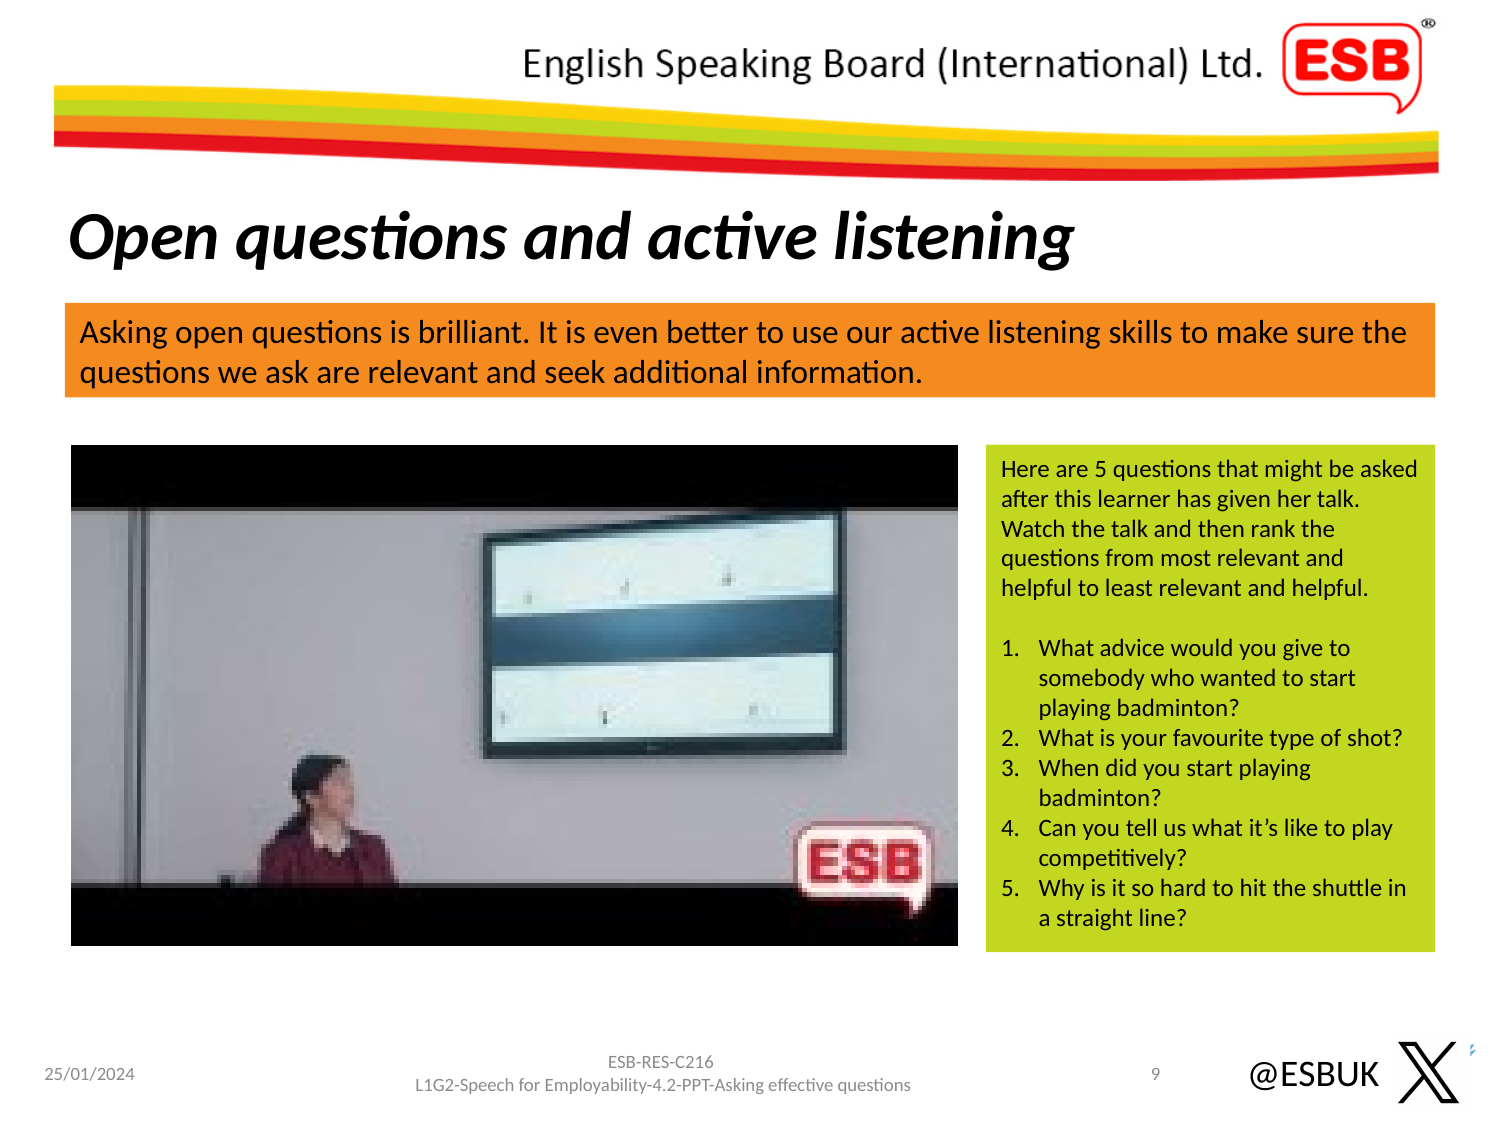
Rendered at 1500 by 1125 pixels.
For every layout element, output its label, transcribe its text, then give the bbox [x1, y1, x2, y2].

picture [1390, 1029, 1476, 1116]
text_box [70, 444, 959, 947]
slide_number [29, 1042, 367, 1103]
title Open questions and active listening [53, 172, 1347, 303]
slide_number 9 [930, 1042, 1176, 1103]
text_box Asking open questions is brilliant. It is even better to use our active listening skills to make sure the questions we ask are relevant and seek additional information. [64, 302, 1436, 398]
text_box Here are 5 questions that might be asked after this learner has given her talk. Watch the talk and then rank the questions from most relevant and helpful to least relevant and helpful. What advice would you give to somebody who wanted to start playing badminton? What is your favourite type of shot? When did you start playing badminton? Can you tell us what it’s like to play competitively? Why is it so hard to hit the shuttle in a straight line? [985, 444, 1436, 953]
picture [0, 0, 1500, 189]
footer ESB-RES-C216 L1G2-Speech for Employability-4.2-PPT-Asking effective questions [395, 1042, 930, 1103]
